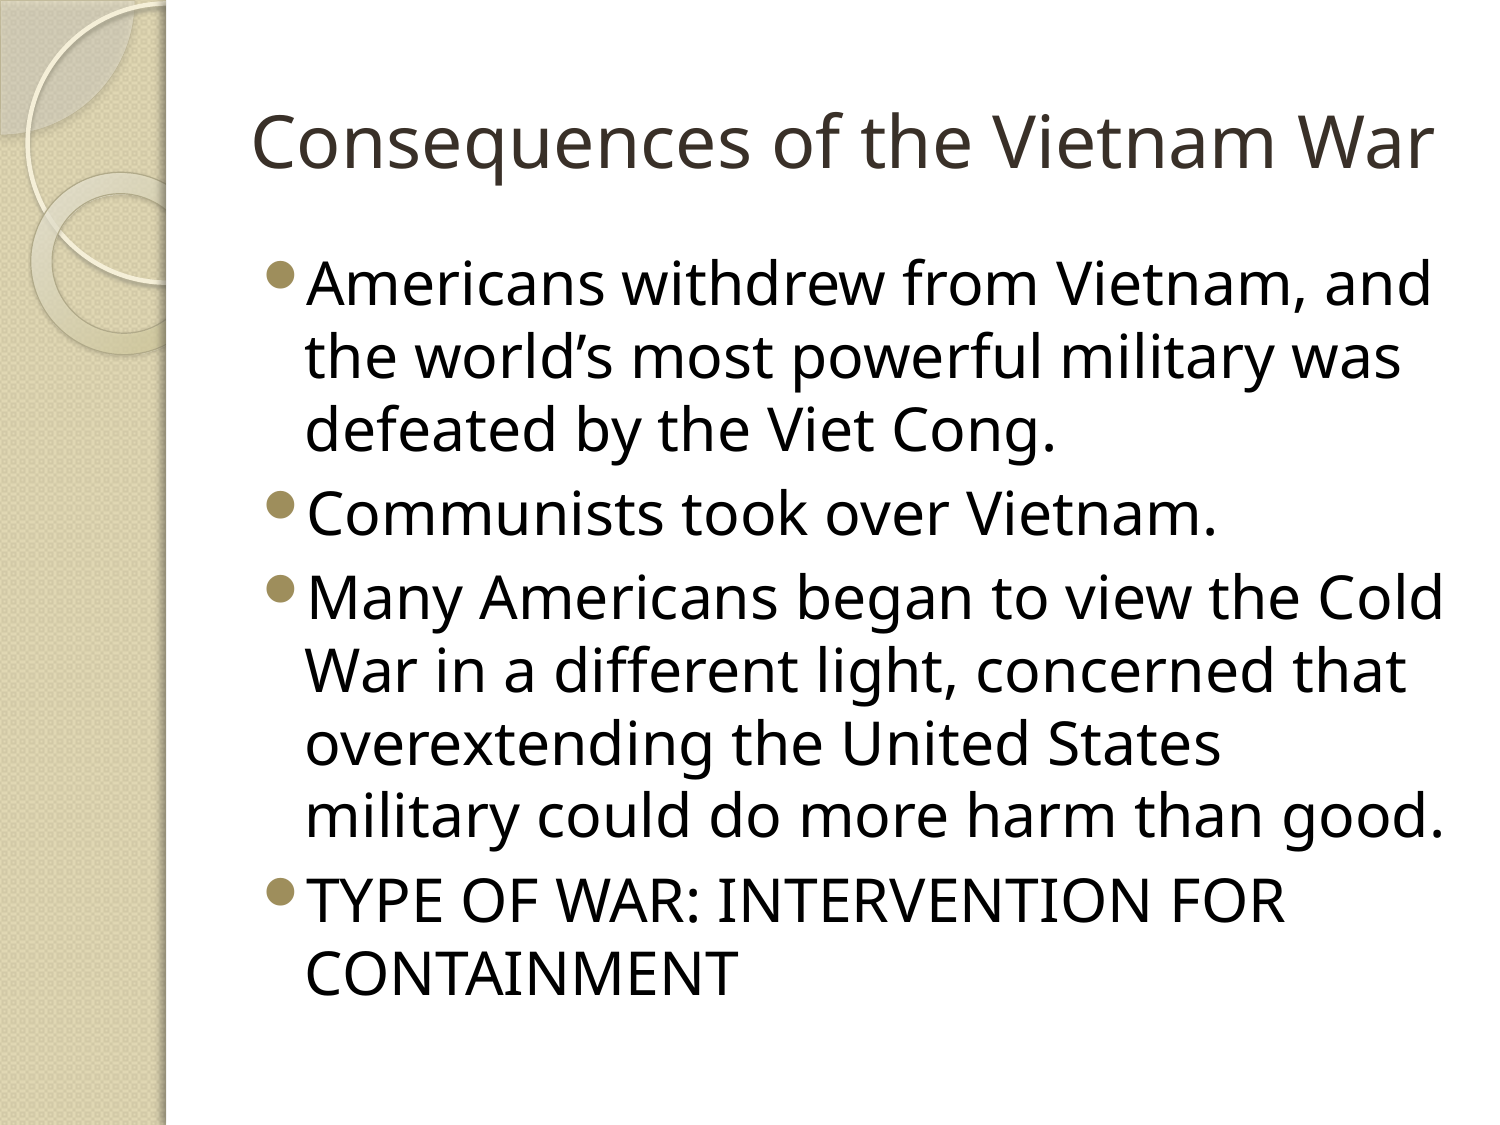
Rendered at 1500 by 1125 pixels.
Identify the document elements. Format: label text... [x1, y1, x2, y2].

title Consequences of the Vietnam War [235, 45, 1466, 233]
list Americans withdrew from Vietnam, and the world’s most powerful military was defeated by the Viet Cong. Communists took over Vietnam. Many Americans began to view the Cold War in a different light, concerned that overextending the United States military could do more harm than good. TYPE OF WAR: INTERVENTION FOR CONTAINMENT [235, 237, 1466, 1025]
